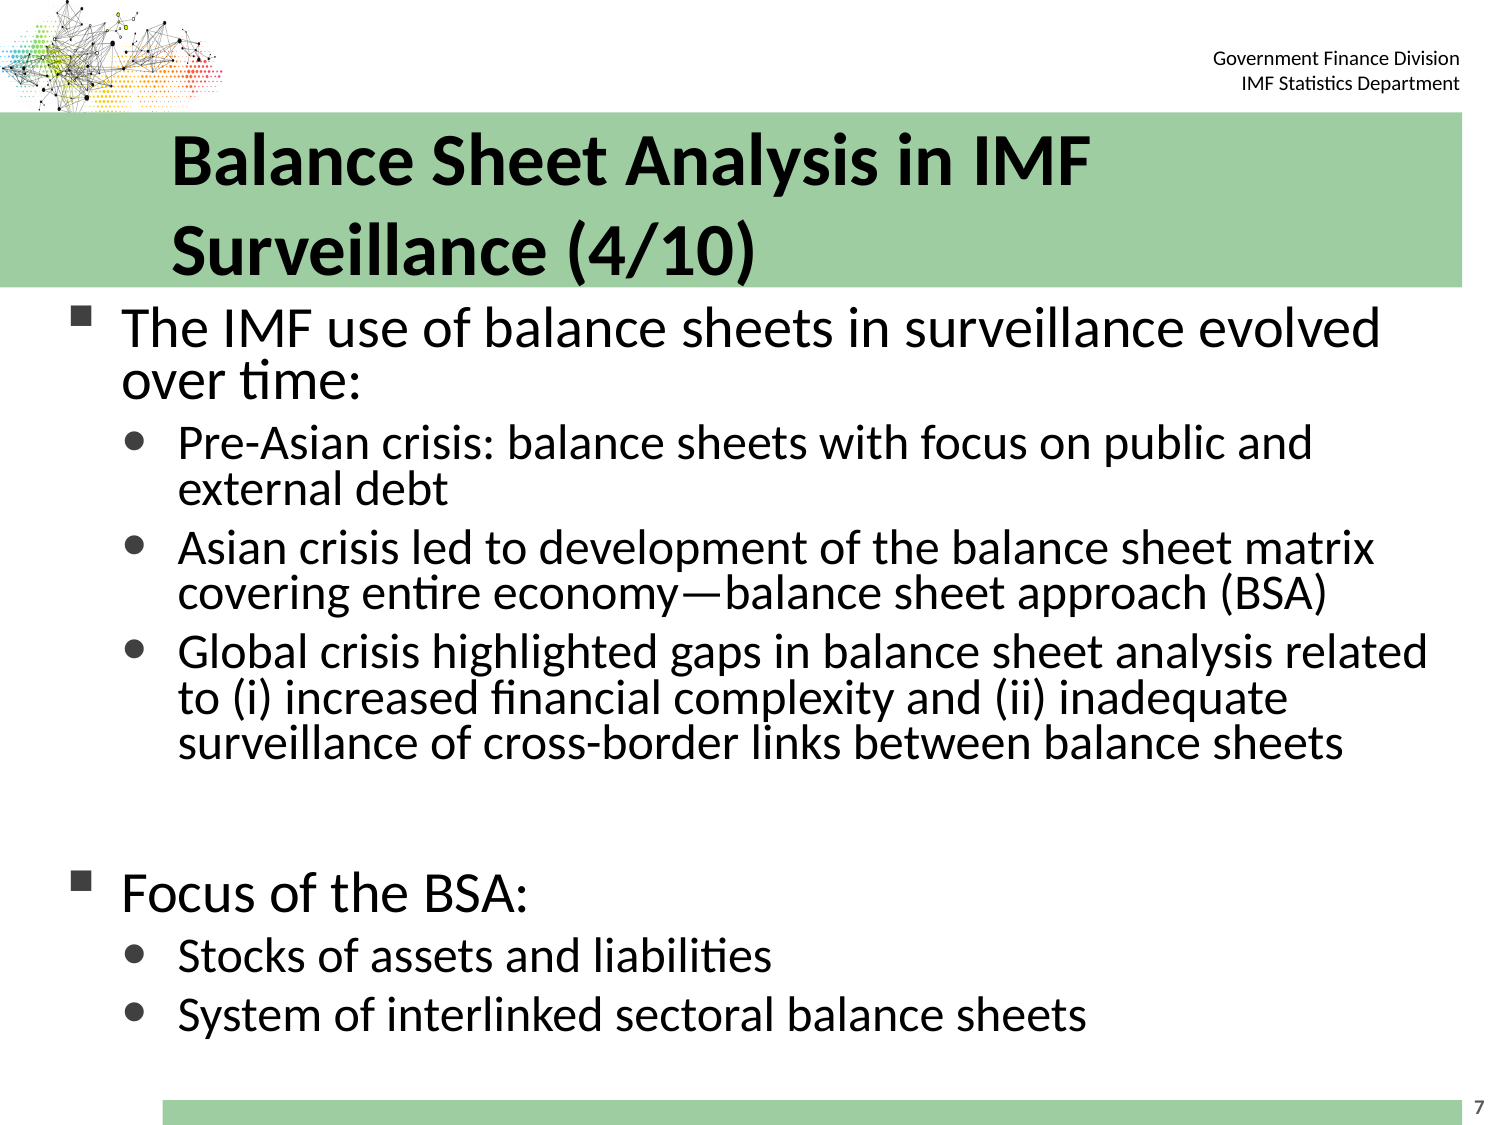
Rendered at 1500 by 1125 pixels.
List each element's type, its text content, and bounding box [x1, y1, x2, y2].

slide_number 7 [1441, 1074, 1500, 1125]
picture [0, 0, 225, 112]
list The IMF use of balance sheets in surveillance evolved over time: Pre-Asian crisis: balance sheets with focus on public and external debt Asian crisis led to development of the balance sheet matrix covering entire economy—balance sheet approach (BSA) Global crisis highlighted gaps in balance sheet analysis related to (i) increased financial complexity and (ii) inadequate surveillance of cross-border links between balance sheets Focus of the BSA: Stocks of assets and liabilities System of interlinked sectoral balance sheets [50, 299, 1463, 1088]
title Balance Sheet Analysis in IMF Surveillance (4/10) [0, 112, 1463, 288]
